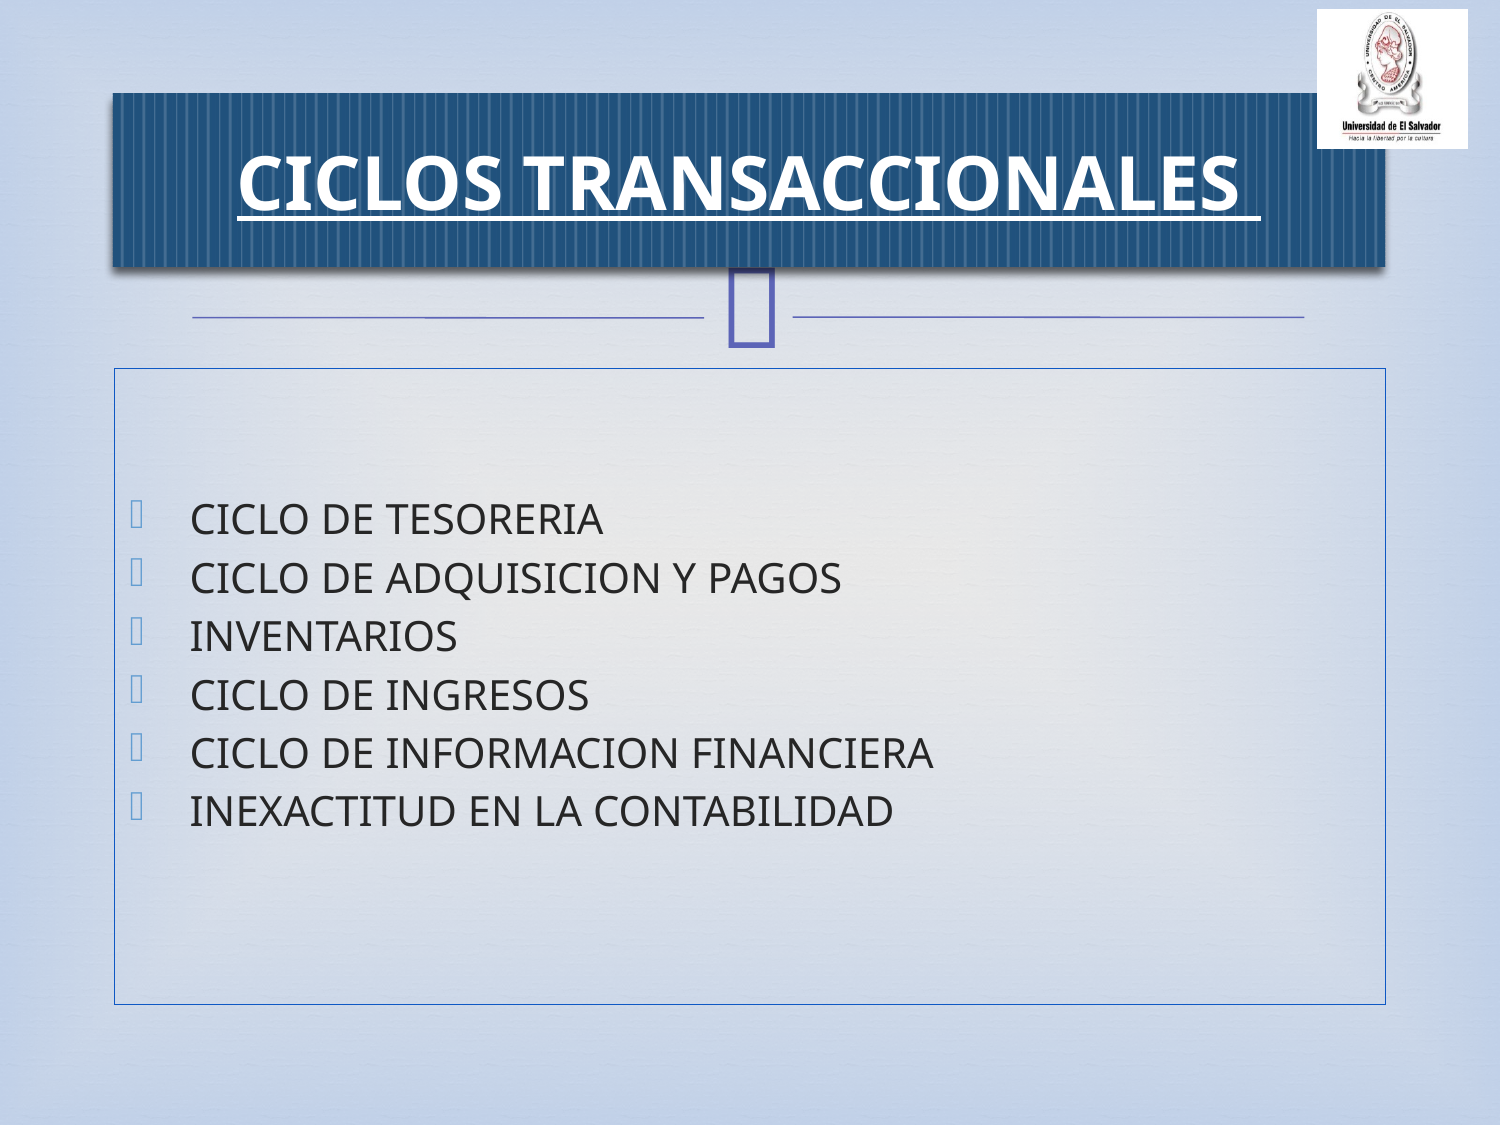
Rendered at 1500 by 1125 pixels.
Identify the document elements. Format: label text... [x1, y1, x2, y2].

picture [1317, 8, 1468, 150]
list CICLO DE TESORERIA CICLO DE ADQUISICION Y PAGOS INVENTARIOS CICLO DE INGRESOS CICLO DE INFORMACION FINANCIERA INEXACTITUD EN LA CONTABILIDAD [114, 368, 1386, 1005]
title CICLOS TRANSACCIONALES [112, 93, 1386, 267]
